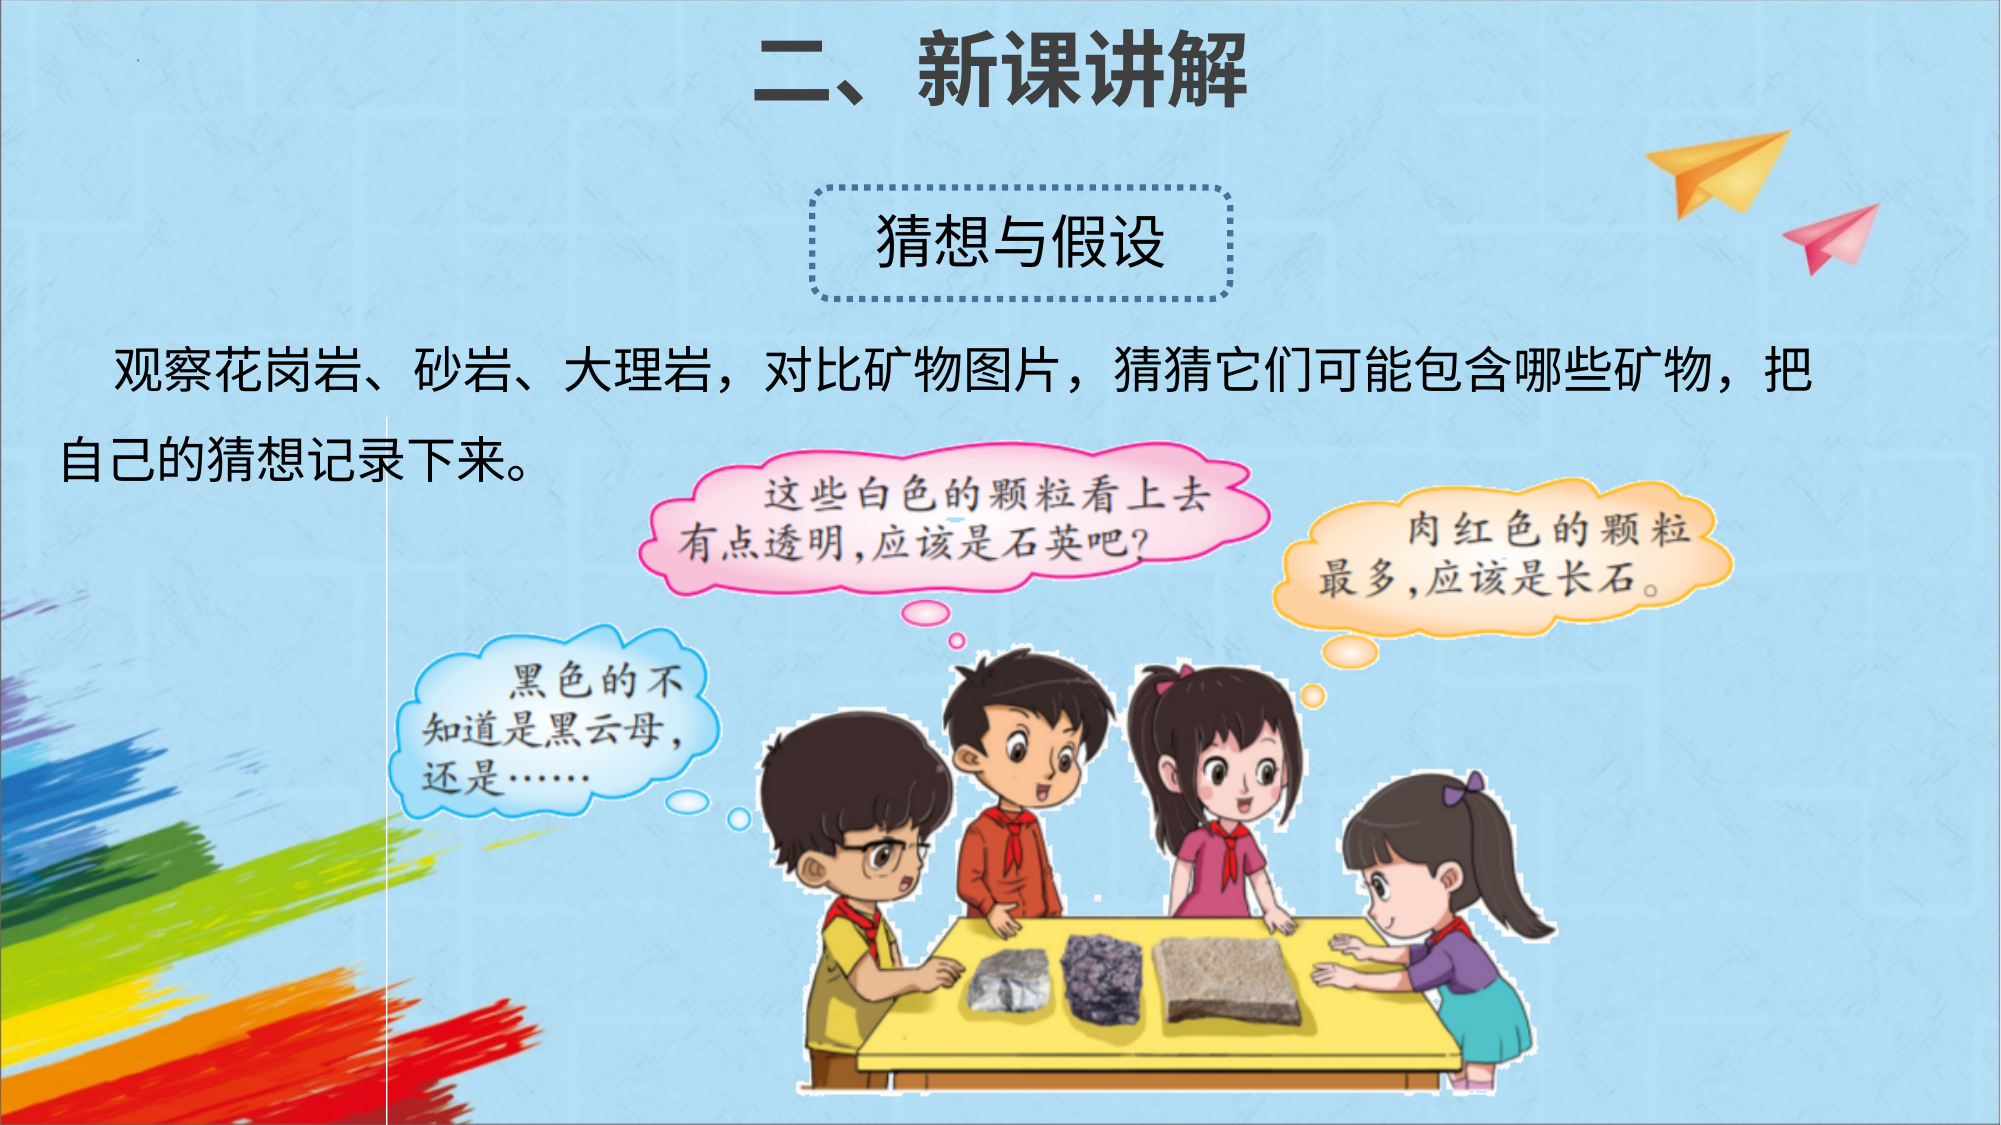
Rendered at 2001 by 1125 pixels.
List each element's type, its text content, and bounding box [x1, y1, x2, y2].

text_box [812, 187, 1231, 300]
title 二、新课讲解 [137, 0, 1863, 135]
text_box 观察花岗岩、砂岩、大理岩，对比矿物图片，猜猜它们可能包含哪些矿物，把自己的猜想记录下来。 [41, 301, 1863, 587]
picture [0, 0, 2001, 1125]
